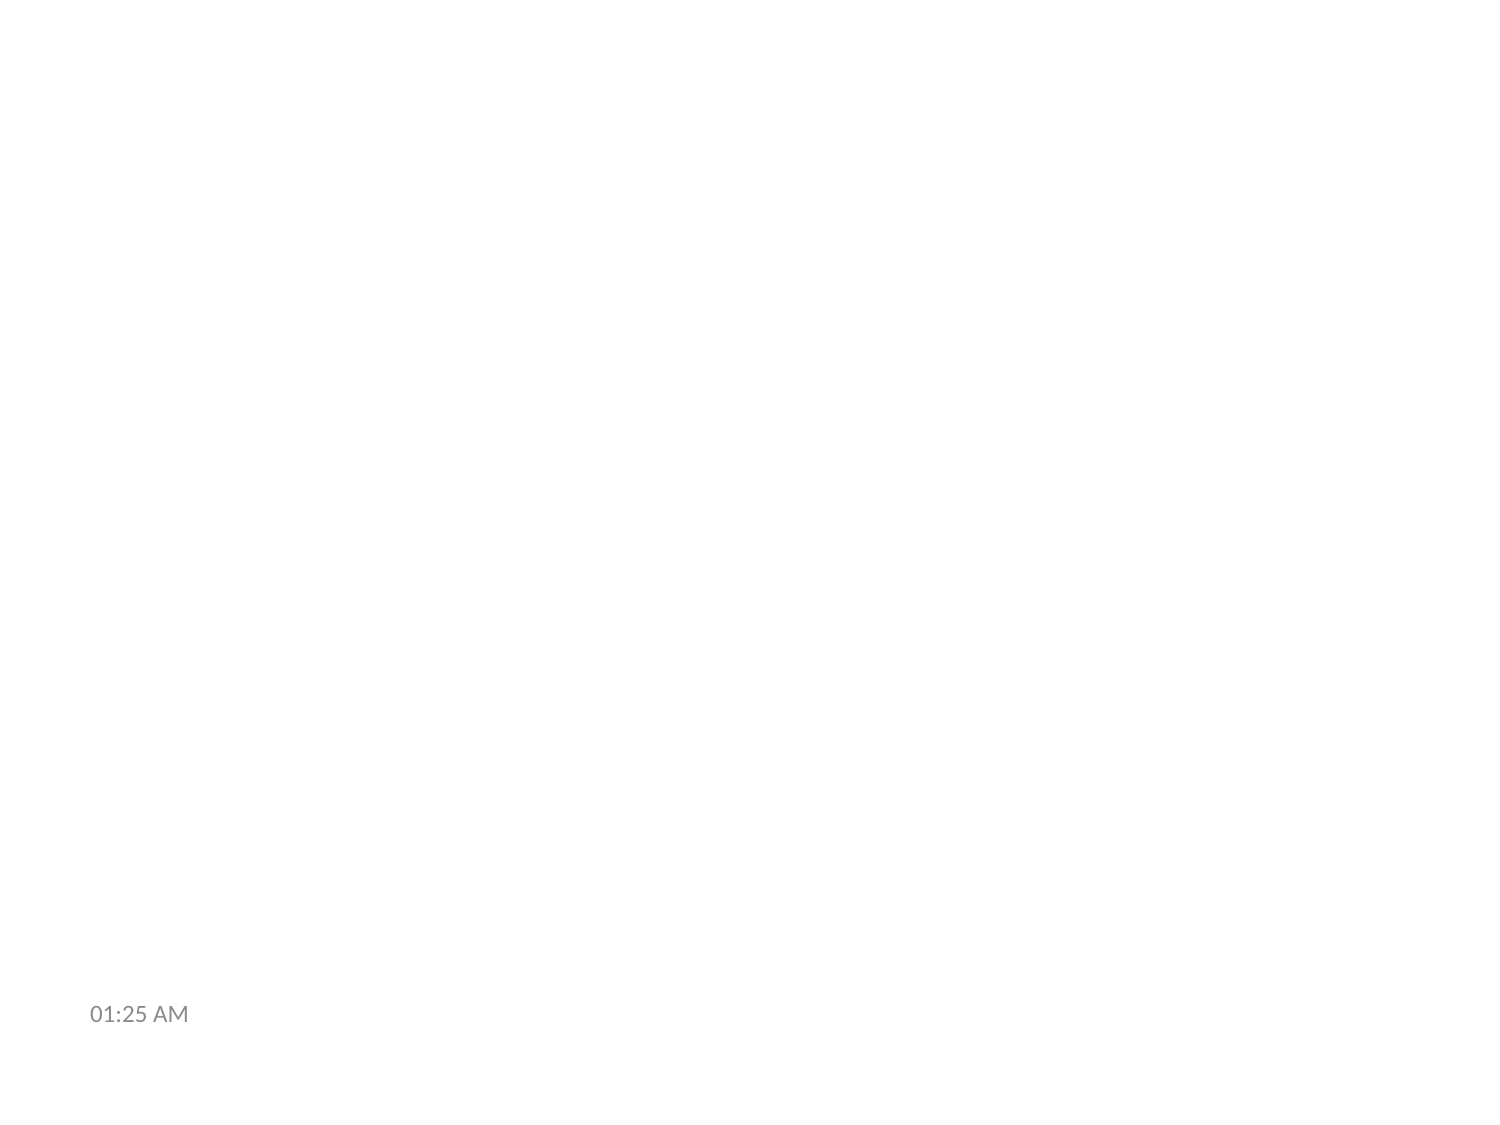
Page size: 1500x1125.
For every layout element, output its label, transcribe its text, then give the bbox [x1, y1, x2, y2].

text_box 3:35 PM [75, 982, 425, 1043]
